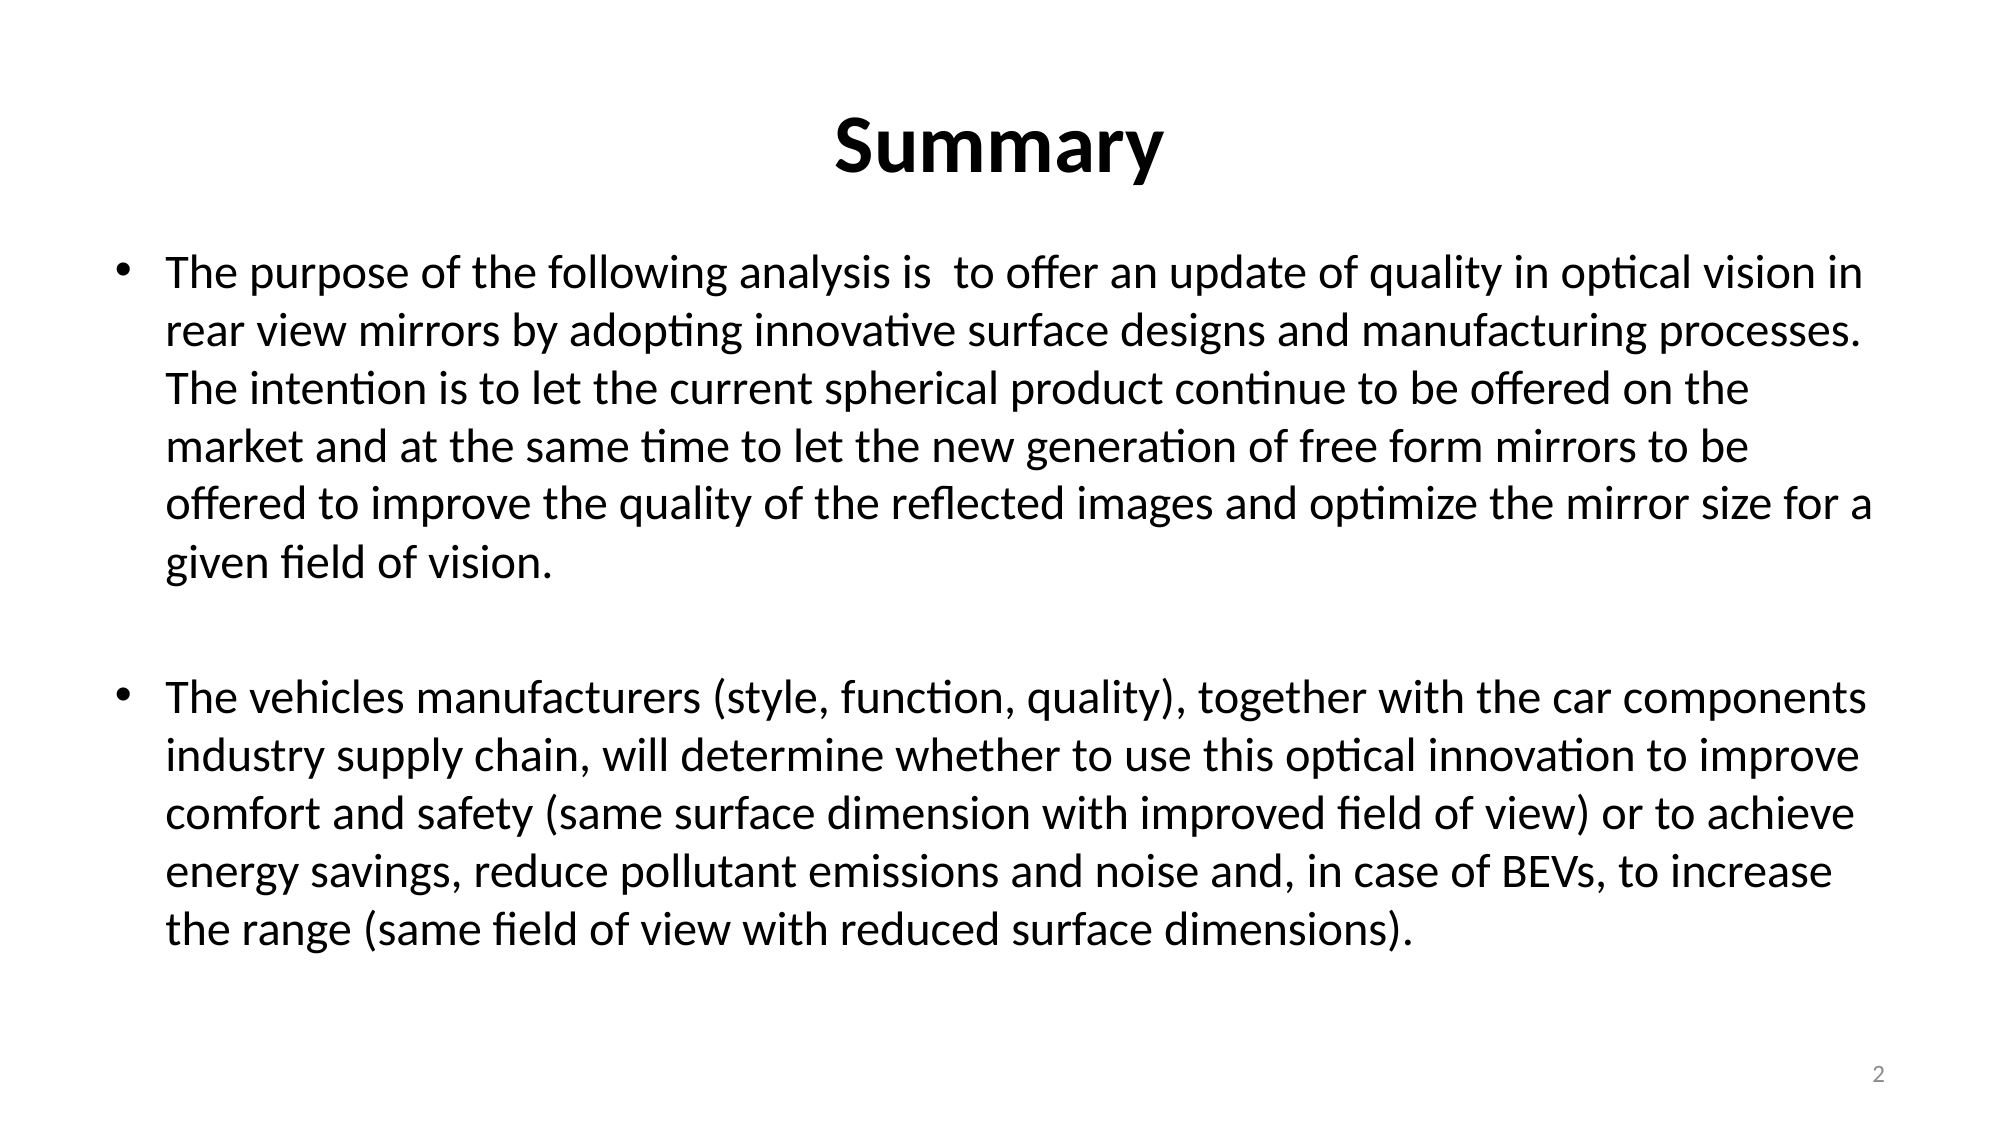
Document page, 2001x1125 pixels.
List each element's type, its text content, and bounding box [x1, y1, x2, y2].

slide_number 2 [1433, 1042, 1900, 1103]
title Summary [99, 45, 1900, 232]
list The purpose of the following analysis is to offer an update of quality in optical vision in rear view mirrors by adopting innovative surface designs and manufacturing processes. The intention is to let the current spherical product continue to be offered on the market and at the same time to let the new generation of free form mirrors to be offered to improve the quality of the reflected images and optimize the mirror size for a given field of vision. The vehicles manufacturers (style, function, quality), together with the car components industry supply chain, will determine whether to use this optical innovation to improve comfort and safety (same surface dimension with improved field of view) or to achieve energy savings, reduce pollutant emissions and noise and, in case of BEVs, to increase the range (same field of view with reduced surface dimensions). [99, 232, 1900, 1005]
